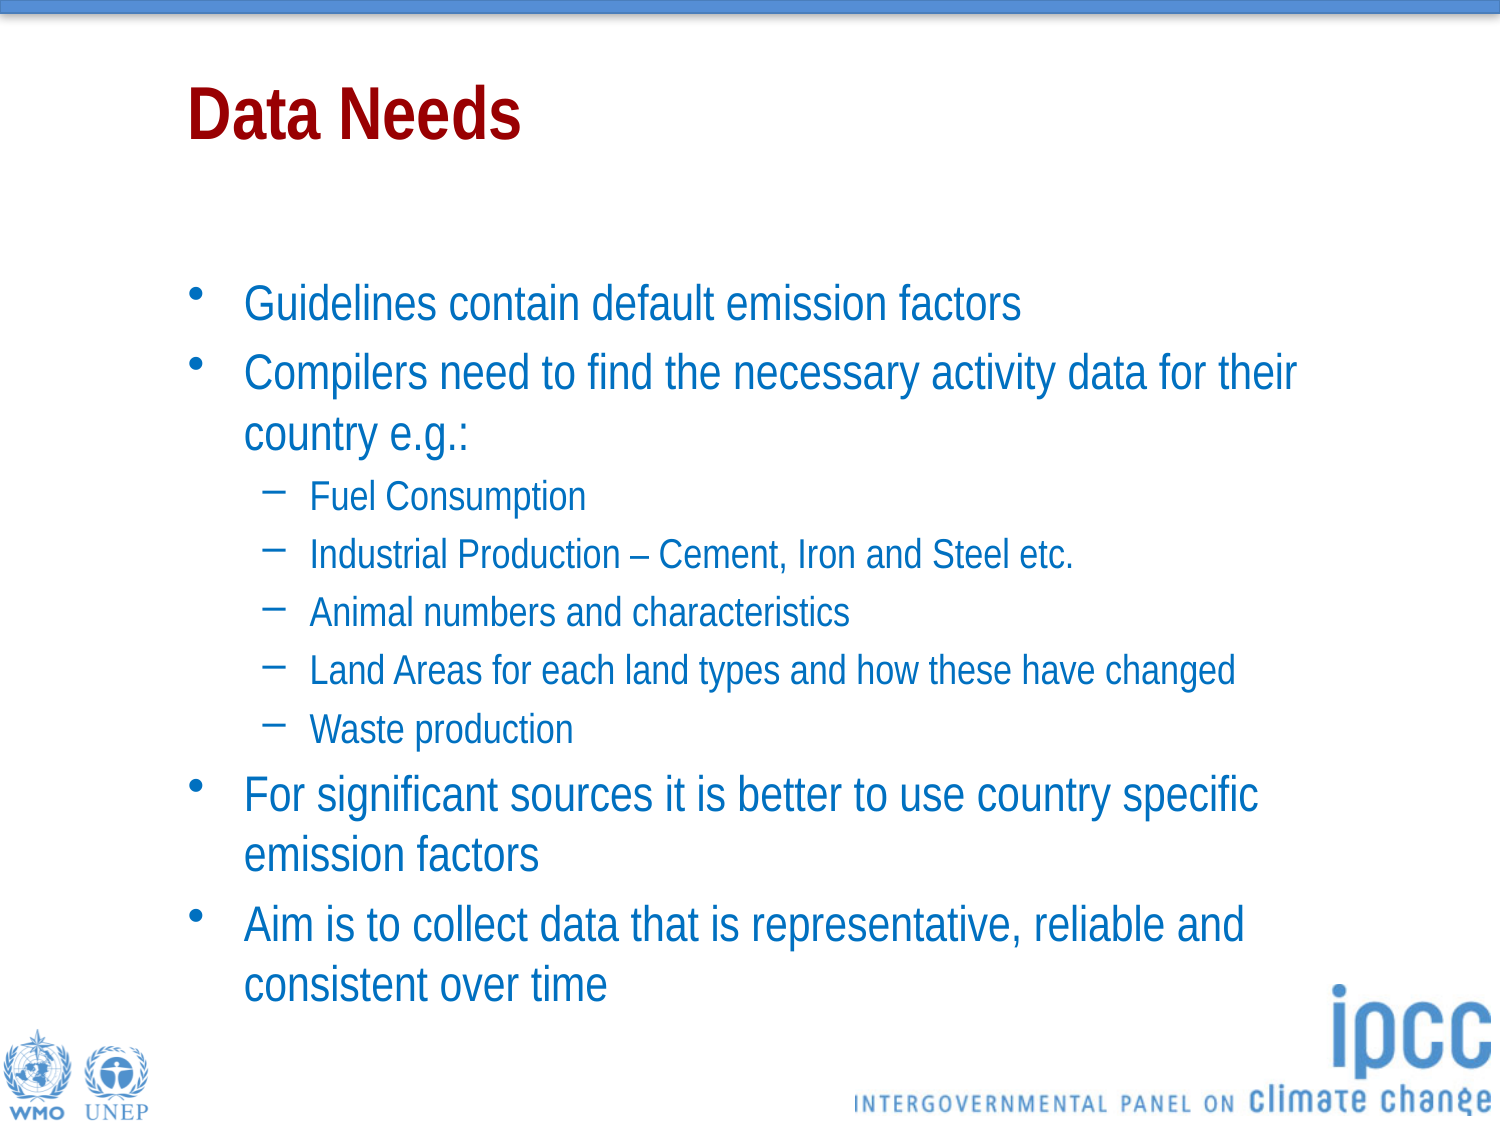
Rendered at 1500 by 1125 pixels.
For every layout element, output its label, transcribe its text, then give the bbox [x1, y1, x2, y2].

picture [0, 1027, 153, 1125]
title Data Needs [172, 26, 1473, 193]
picture [855, 984, 1491, 1116]
list Guidelines contain default emission factors Compilers need to find the necessary activity data for their country e.g.: Fuel Consumption Industrial Production – Cement, Iron and Steel etc. Animal numbers and characteristics Land Areas for each land types and how these have changed Waste production For significant sources it is better to use country specific emission factors Aim is to collect data that is representative, reliable and consistent over time [172, 262, 1426, 1006]
